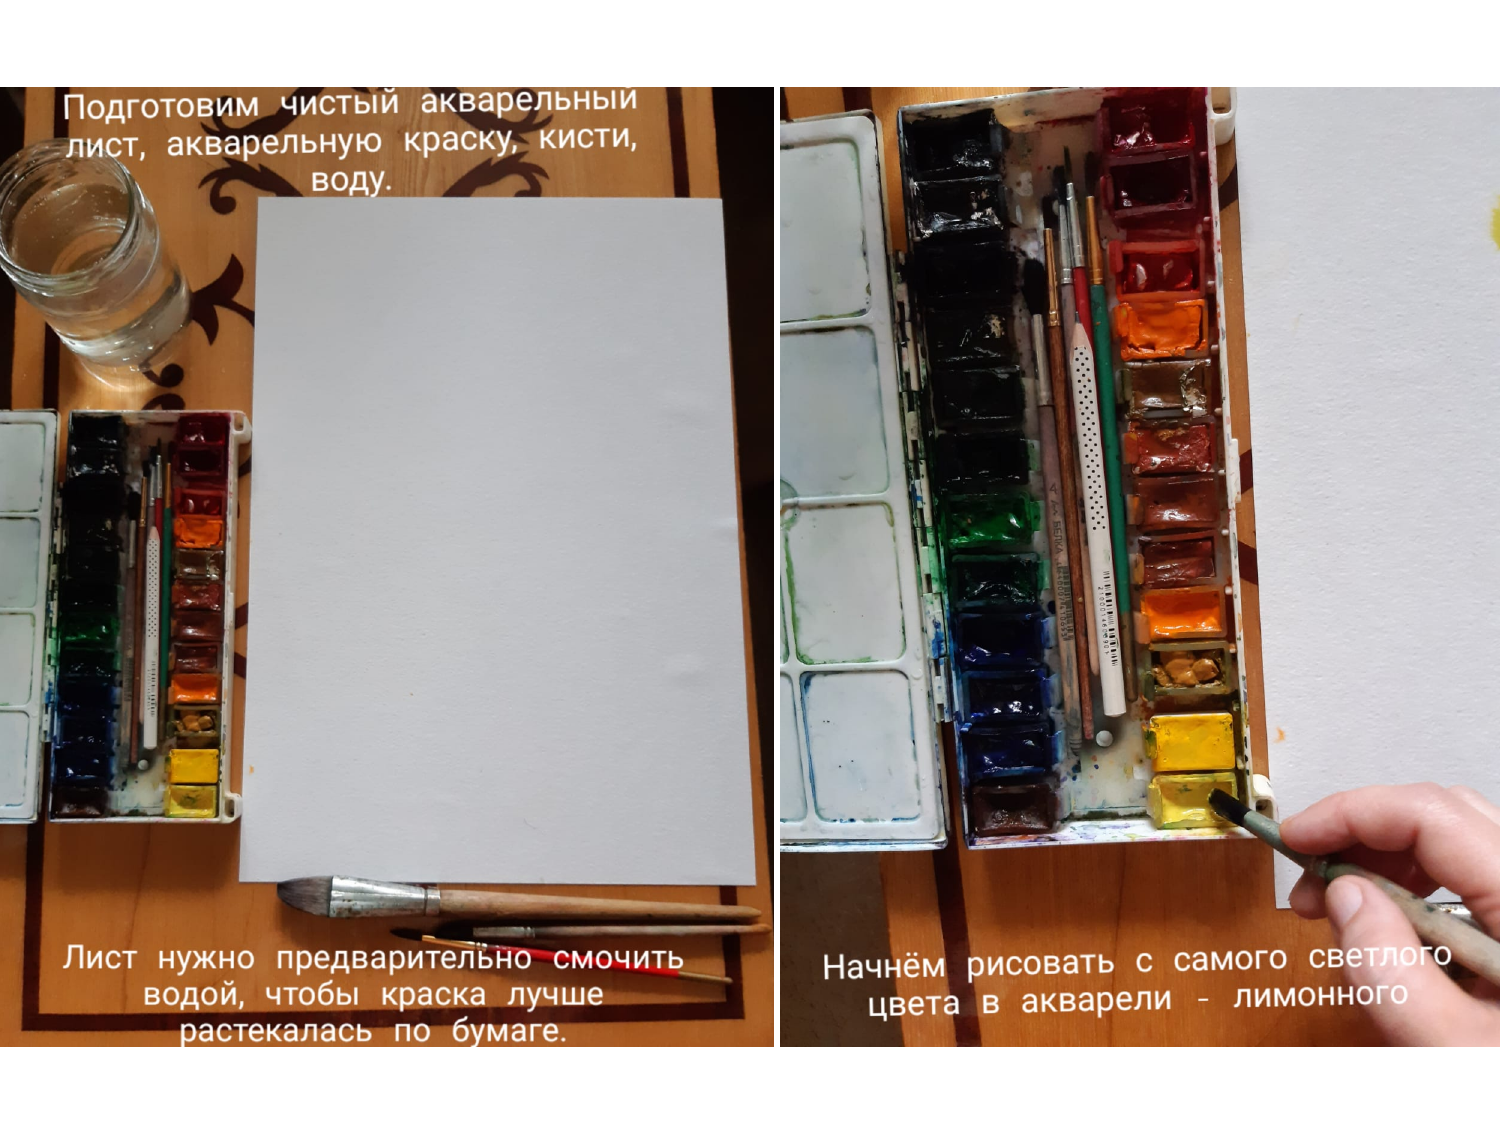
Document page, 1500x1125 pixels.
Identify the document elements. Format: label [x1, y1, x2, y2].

picture [0, 86, 774, 1048]
picture [779, 86, 1500, 1048]
